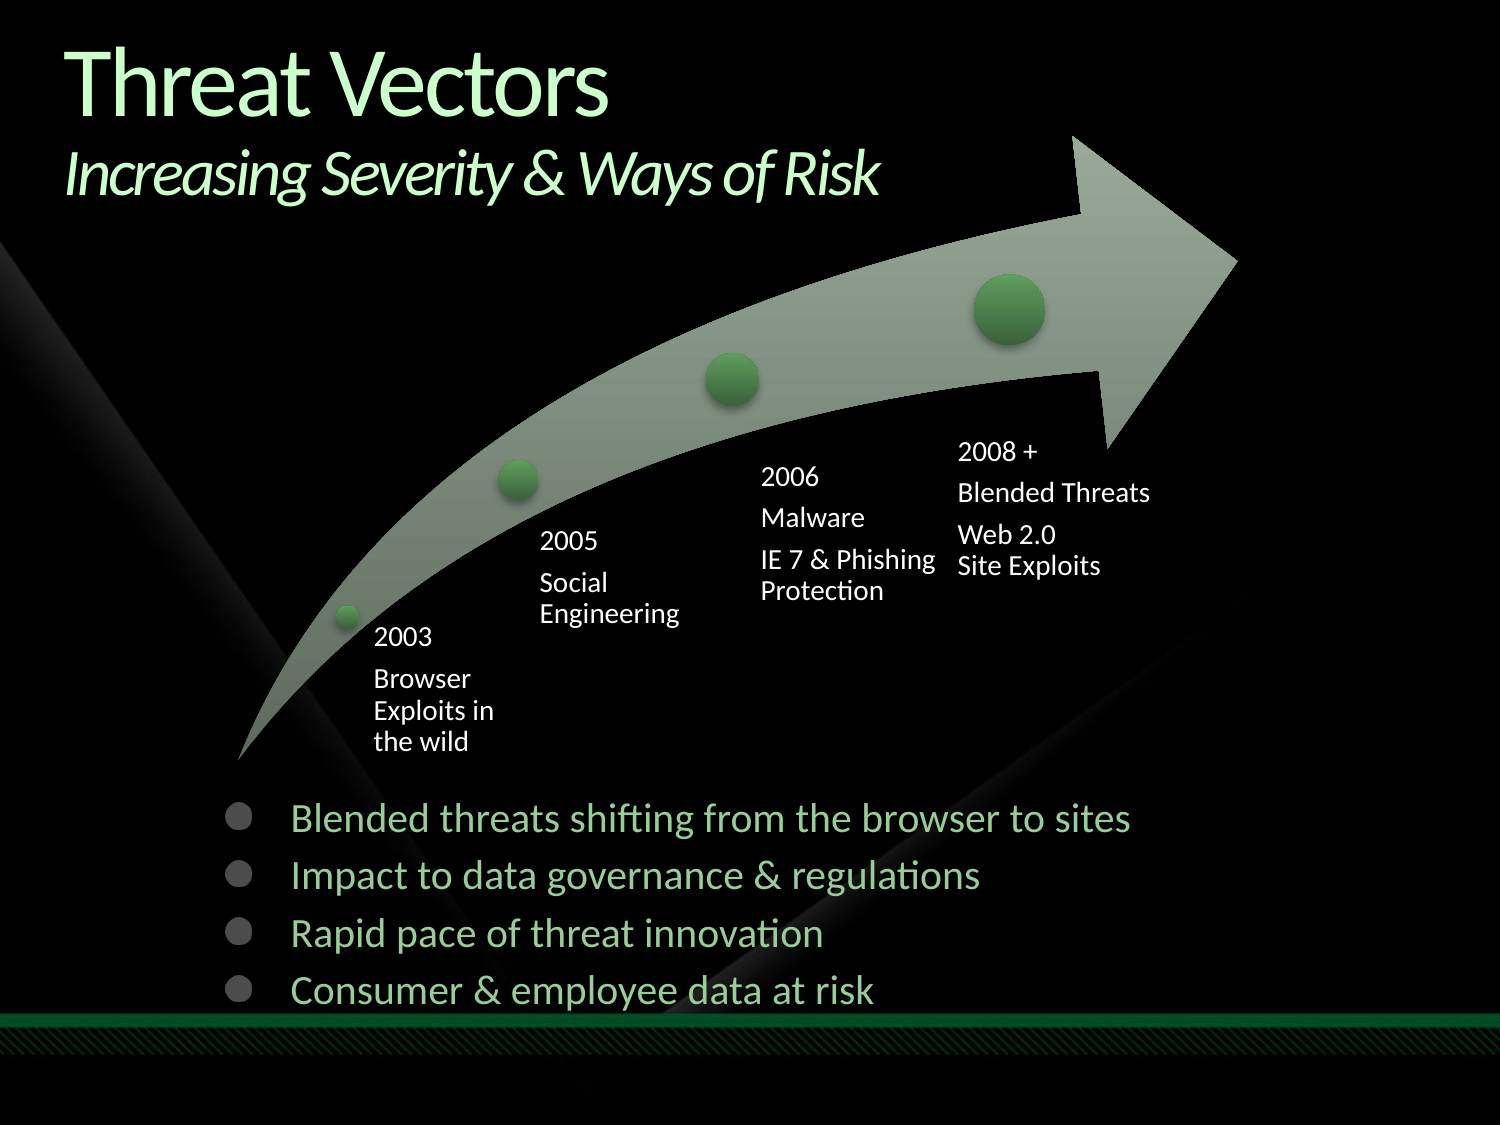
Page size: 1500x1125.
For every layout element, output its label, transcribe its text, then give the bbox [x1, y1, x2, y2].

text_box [237, 119, 1238, 787]
title Threat Vectors Increasing Severity & Ways of Risk [63, 29, 1438, 212]
picture [0, 0, 1500, 1125]
list Blended threats shifting from the browser to sites Impact to data governance & regulations Rapid pace of threat innovation Consumer & employee data at risk [140, 796, 1297, 1048]
